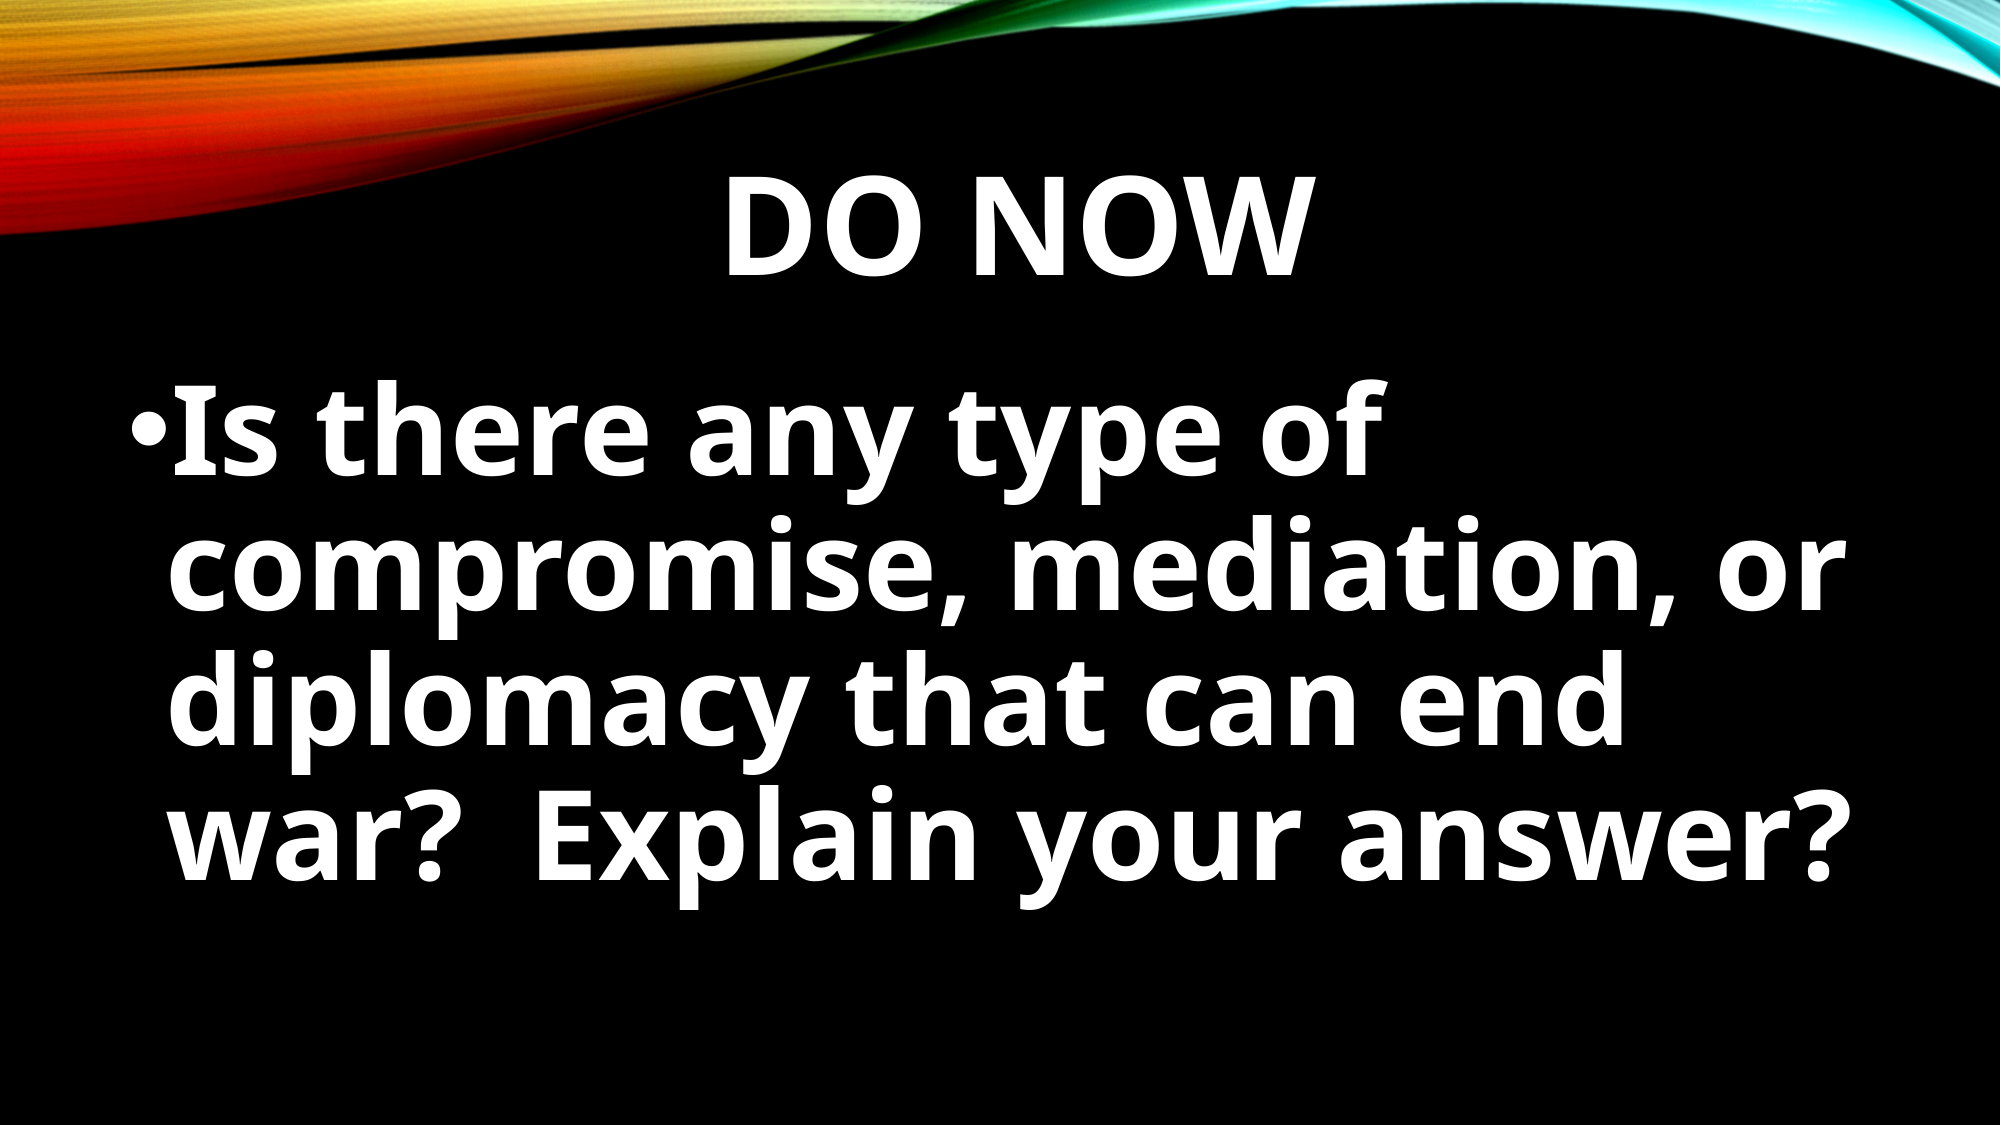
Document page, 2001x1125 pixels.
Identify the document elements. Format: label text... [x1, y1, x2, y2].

picture [0, 0, 2000, 237]
list Is there any type of compromise, mediation, or diplomacy that can end war? Explain your answer? [112, 360, 1888, 1021]
title Do Now [147, 125, 1888, 338]
